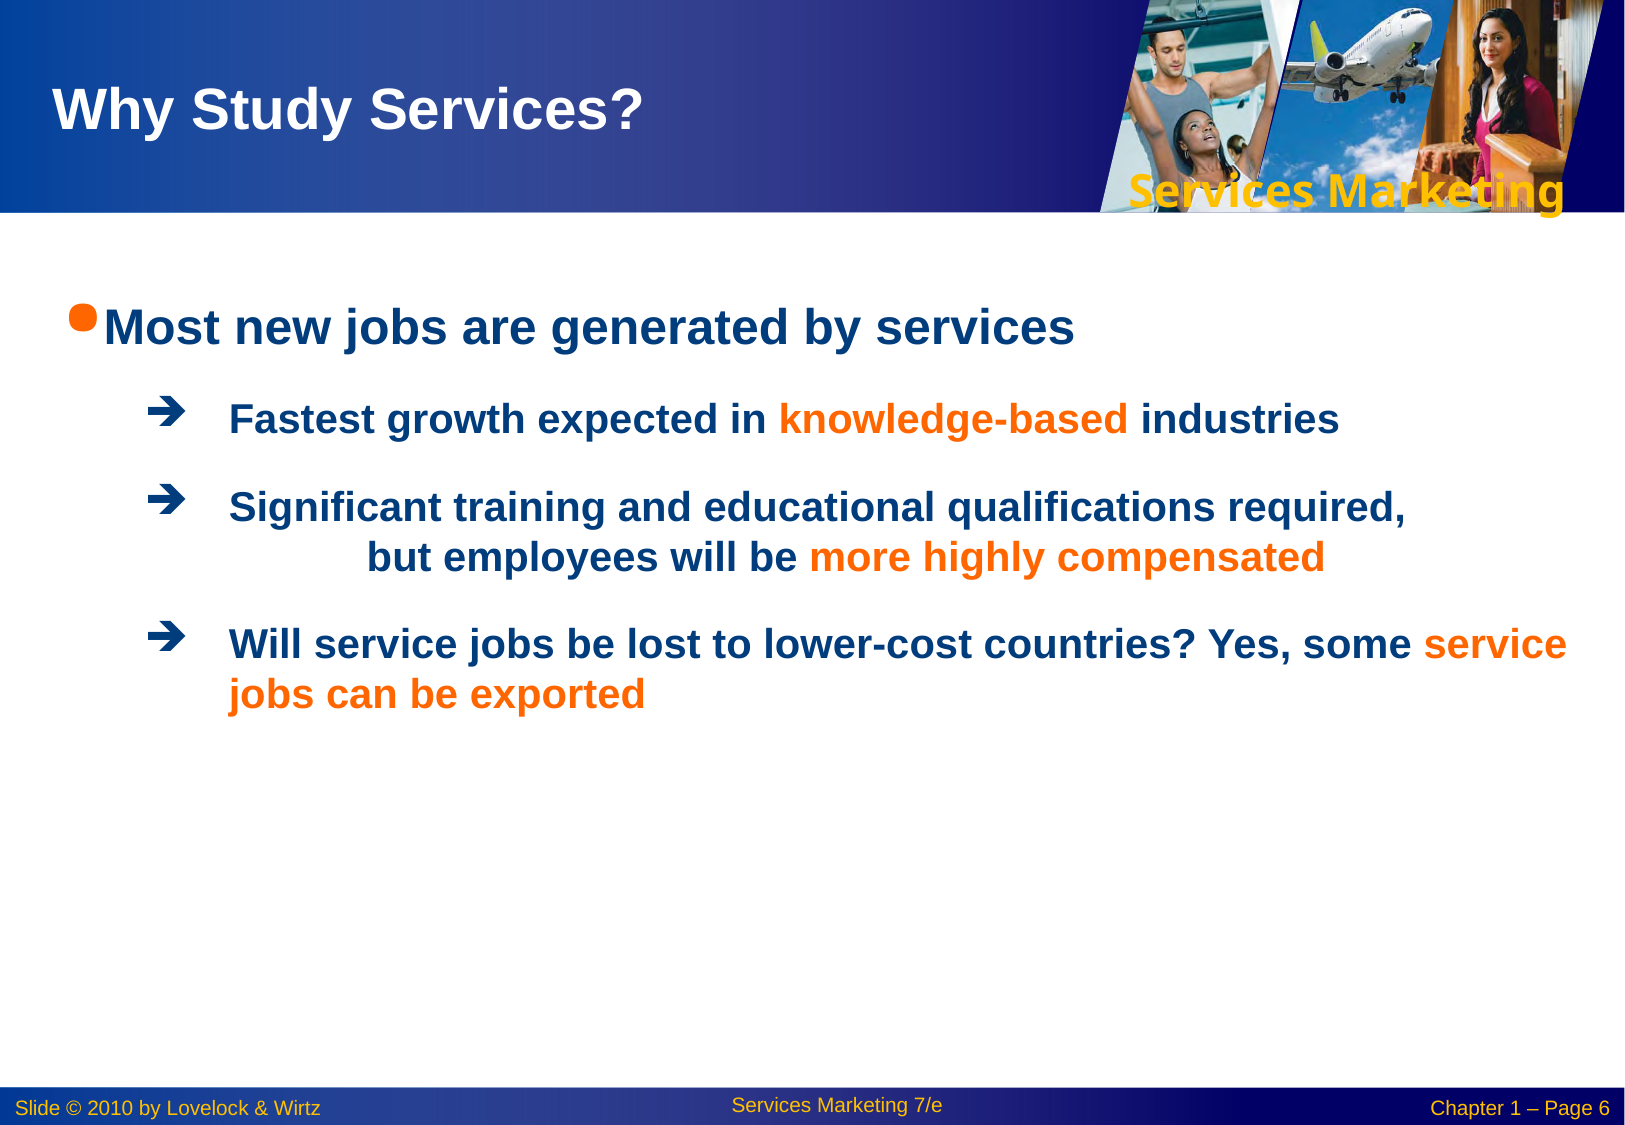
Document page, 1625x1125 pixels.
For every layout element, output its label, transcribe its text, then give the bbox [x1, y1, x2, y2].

picture [1100, 0, 1604, 213]
title Why Study Services? [36, 37, 1088, 176]
picture [1162, 186, 1172, 192]
picture [1546, 187, 1556, 202]
list Most new jobs are generated by services Fastest growth expected in knowledge-based industries Significant training and educational qualifications required, but employees will be more highly compensated Will service jobs be lost to lower-cost countries? Yes, some service jobs can be exported [49, 286, 1588, 1076]
